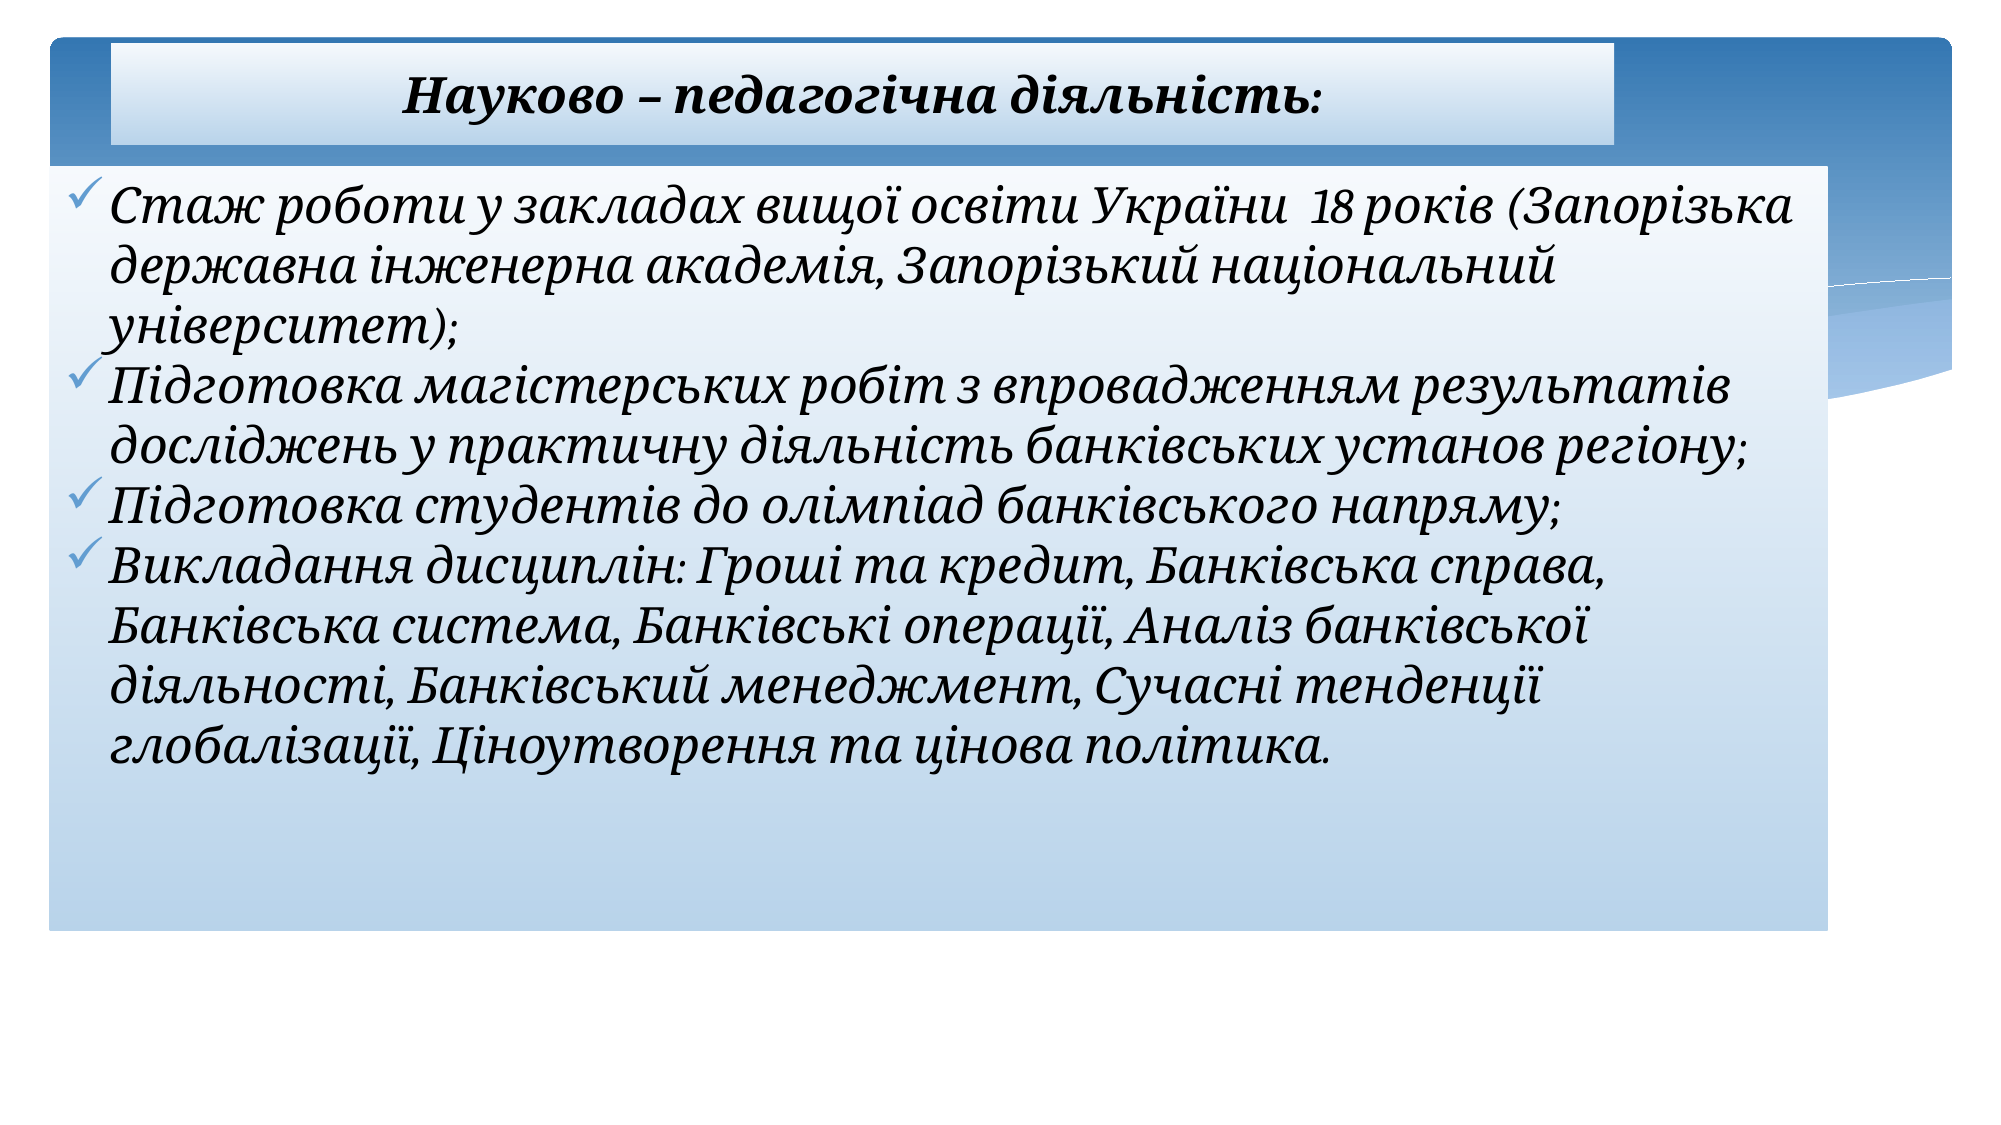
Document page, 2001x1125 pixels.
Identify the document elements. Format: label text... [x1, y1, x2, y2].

list Стаж роботи у закладах вищої освіти України 18 років (Запорізька державна інженерна академія, Запорізький національний університет); Підготовка магістерських робіт з впровадженням результатів досліджень у практичну діяльність банківських установ регіону; Підготовка студентів до олімпіад банківського напряму; Викладання дисциплін: Гроші та кредит, Банківська справа, Банківська система, Банківські операції, Аналіз банківської діяльності, Банківський менеджмент, Сучасні тенденції глобалізації, Ціноутворення та цінова політика. [49, 166, 1828, 931]
title Науково – педагогічна діяльність: [111, 43, 1615, 145]
